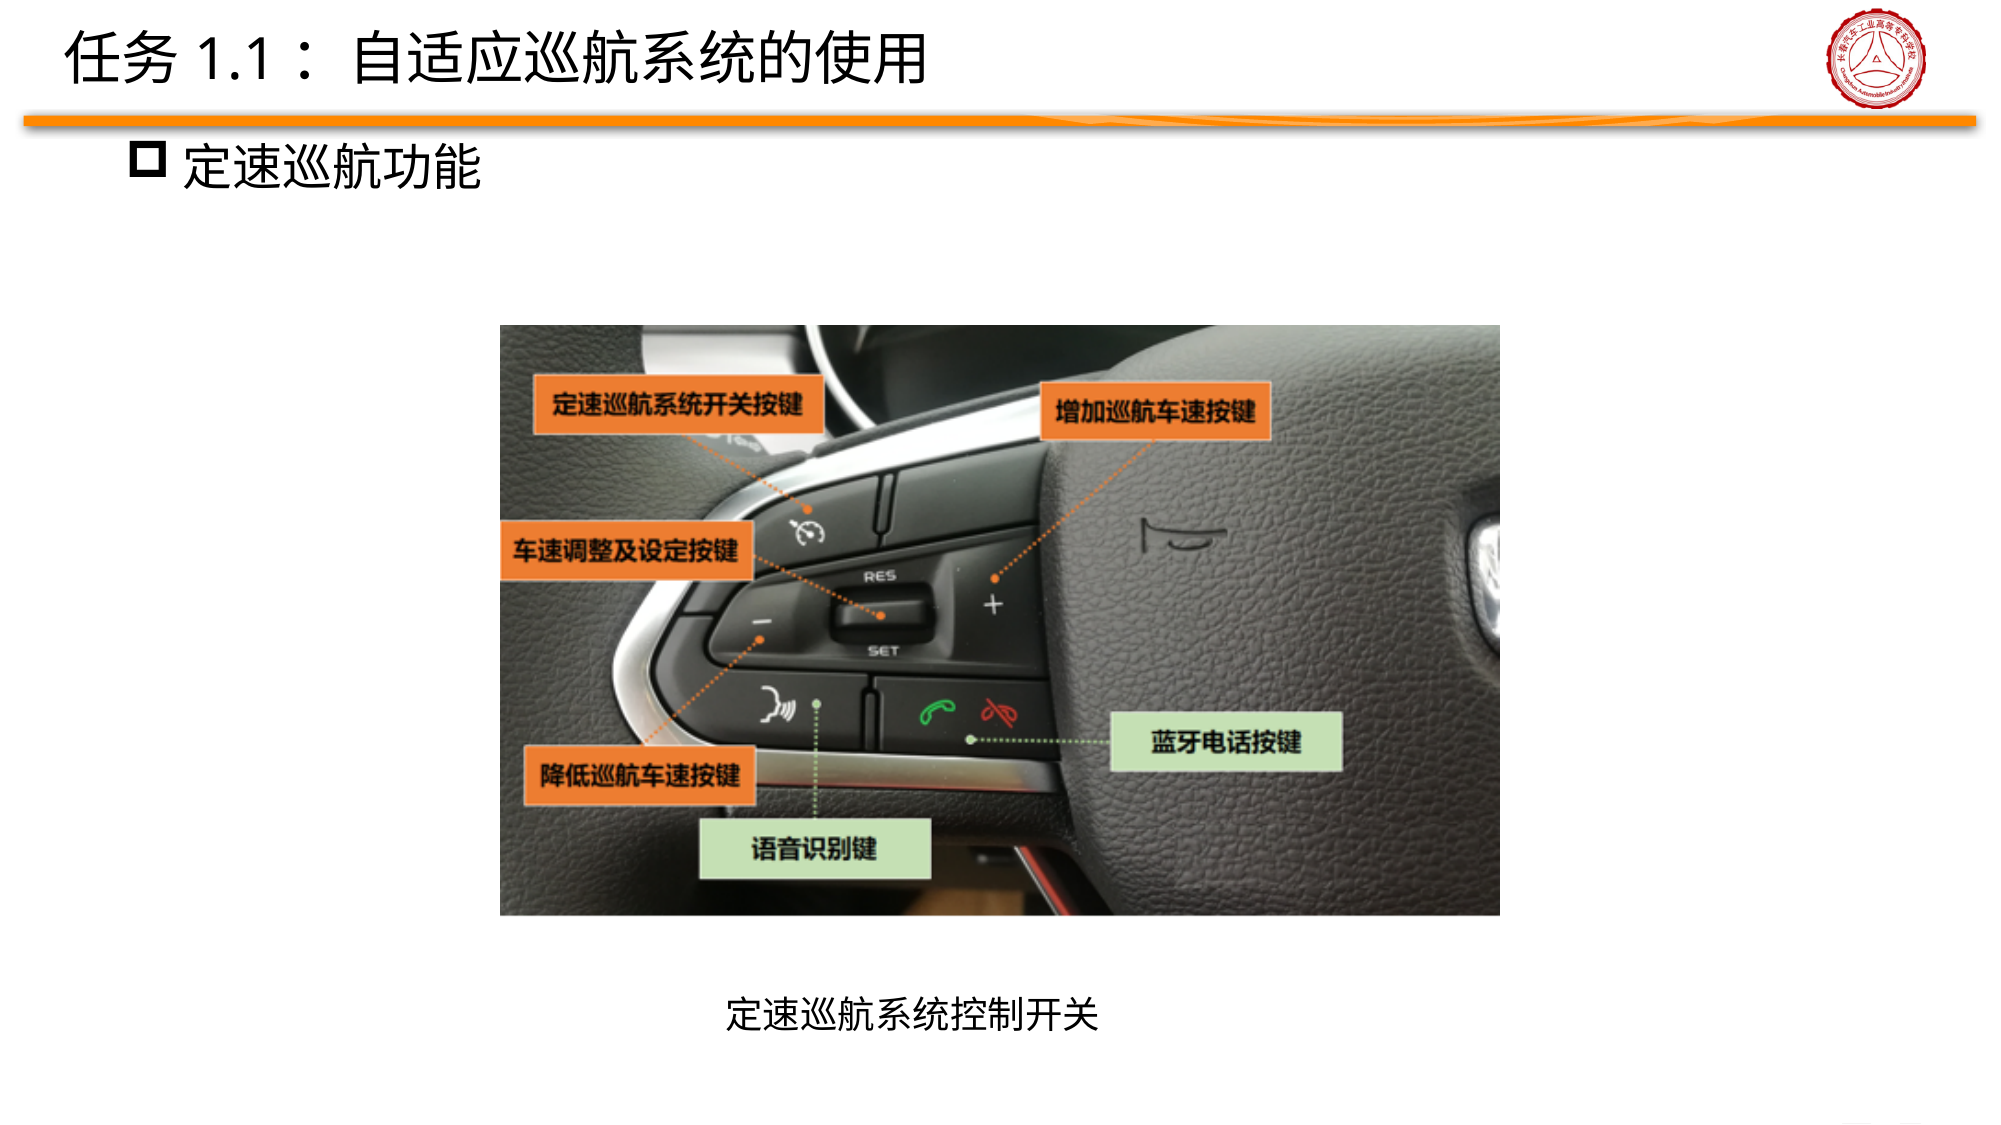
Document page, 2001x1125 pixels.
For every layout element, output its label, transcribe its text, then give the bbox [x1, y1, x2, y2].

picture [500, 325, 1500, 918]
title 任务1.1：自适应巡航系统的使用 [49, 21, 1557, 121]
text_box 定速巡航系统控制开关 [666, 984, 1500, 1044]
text_box 定速巡航功能 [110, 134, 1192, 260]
picture [1826, 8, 1926, 109]
